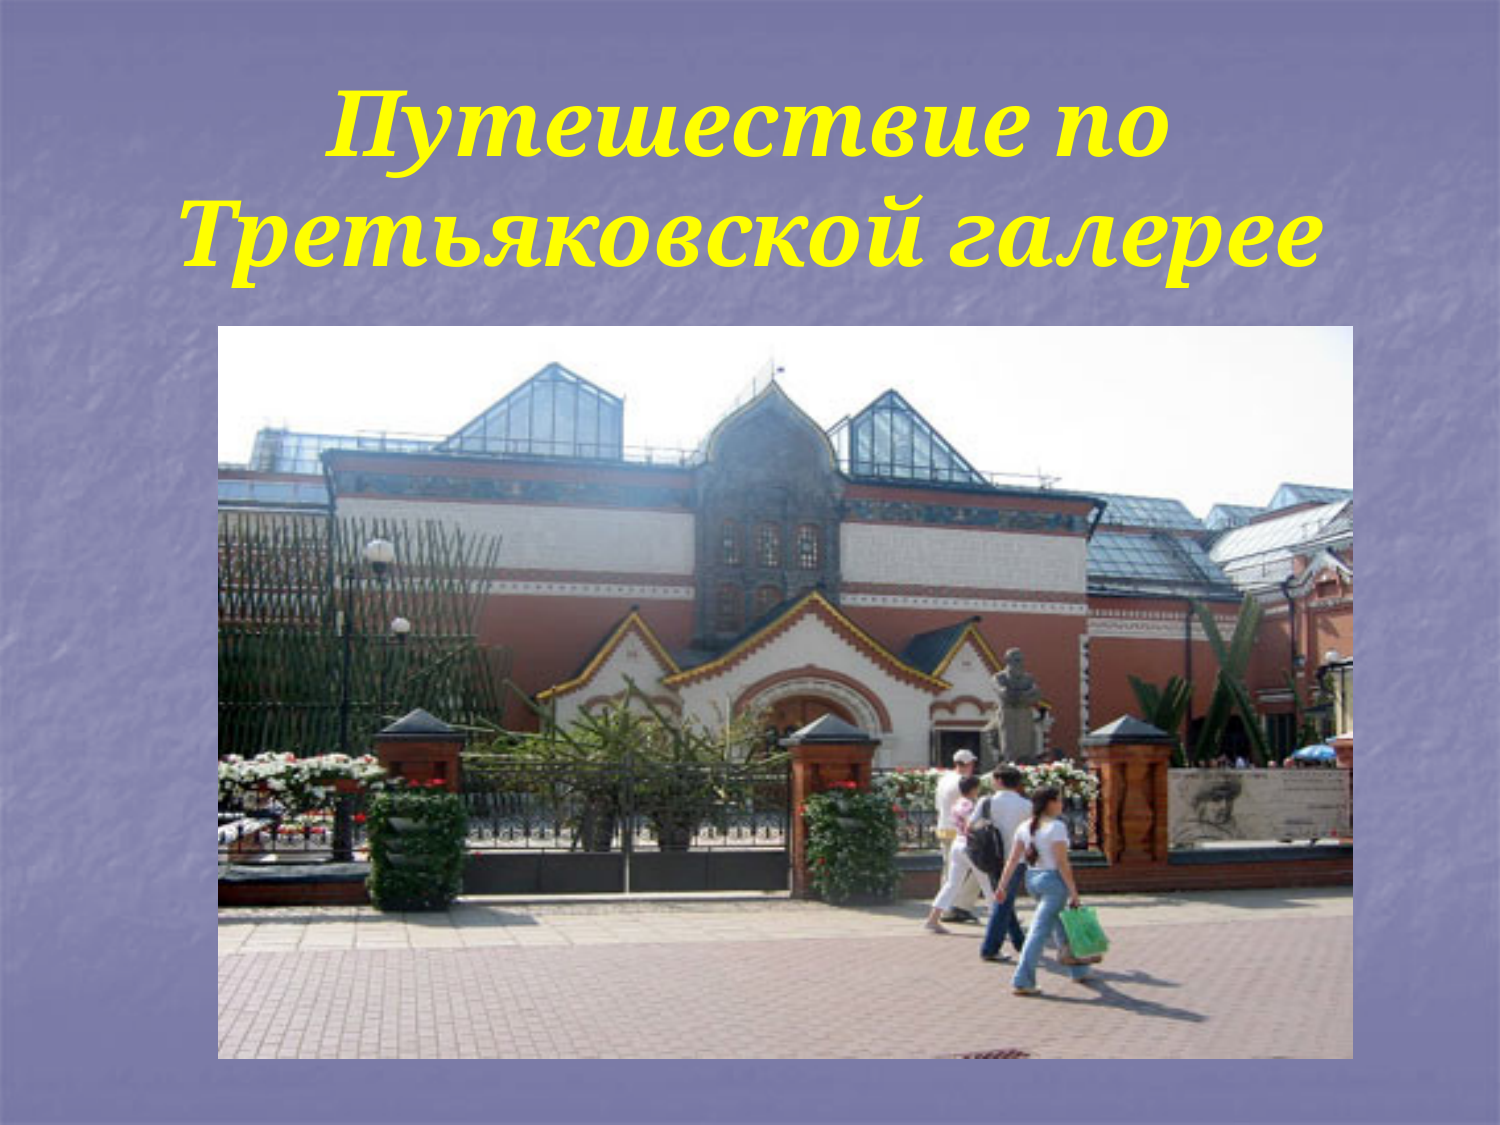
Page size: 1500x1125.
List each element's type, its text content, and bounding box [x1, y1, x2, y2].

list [218, 325, 1353, 1059]
title Путешествие по Третьяковской галерее [75, 62, 1425, 288]
